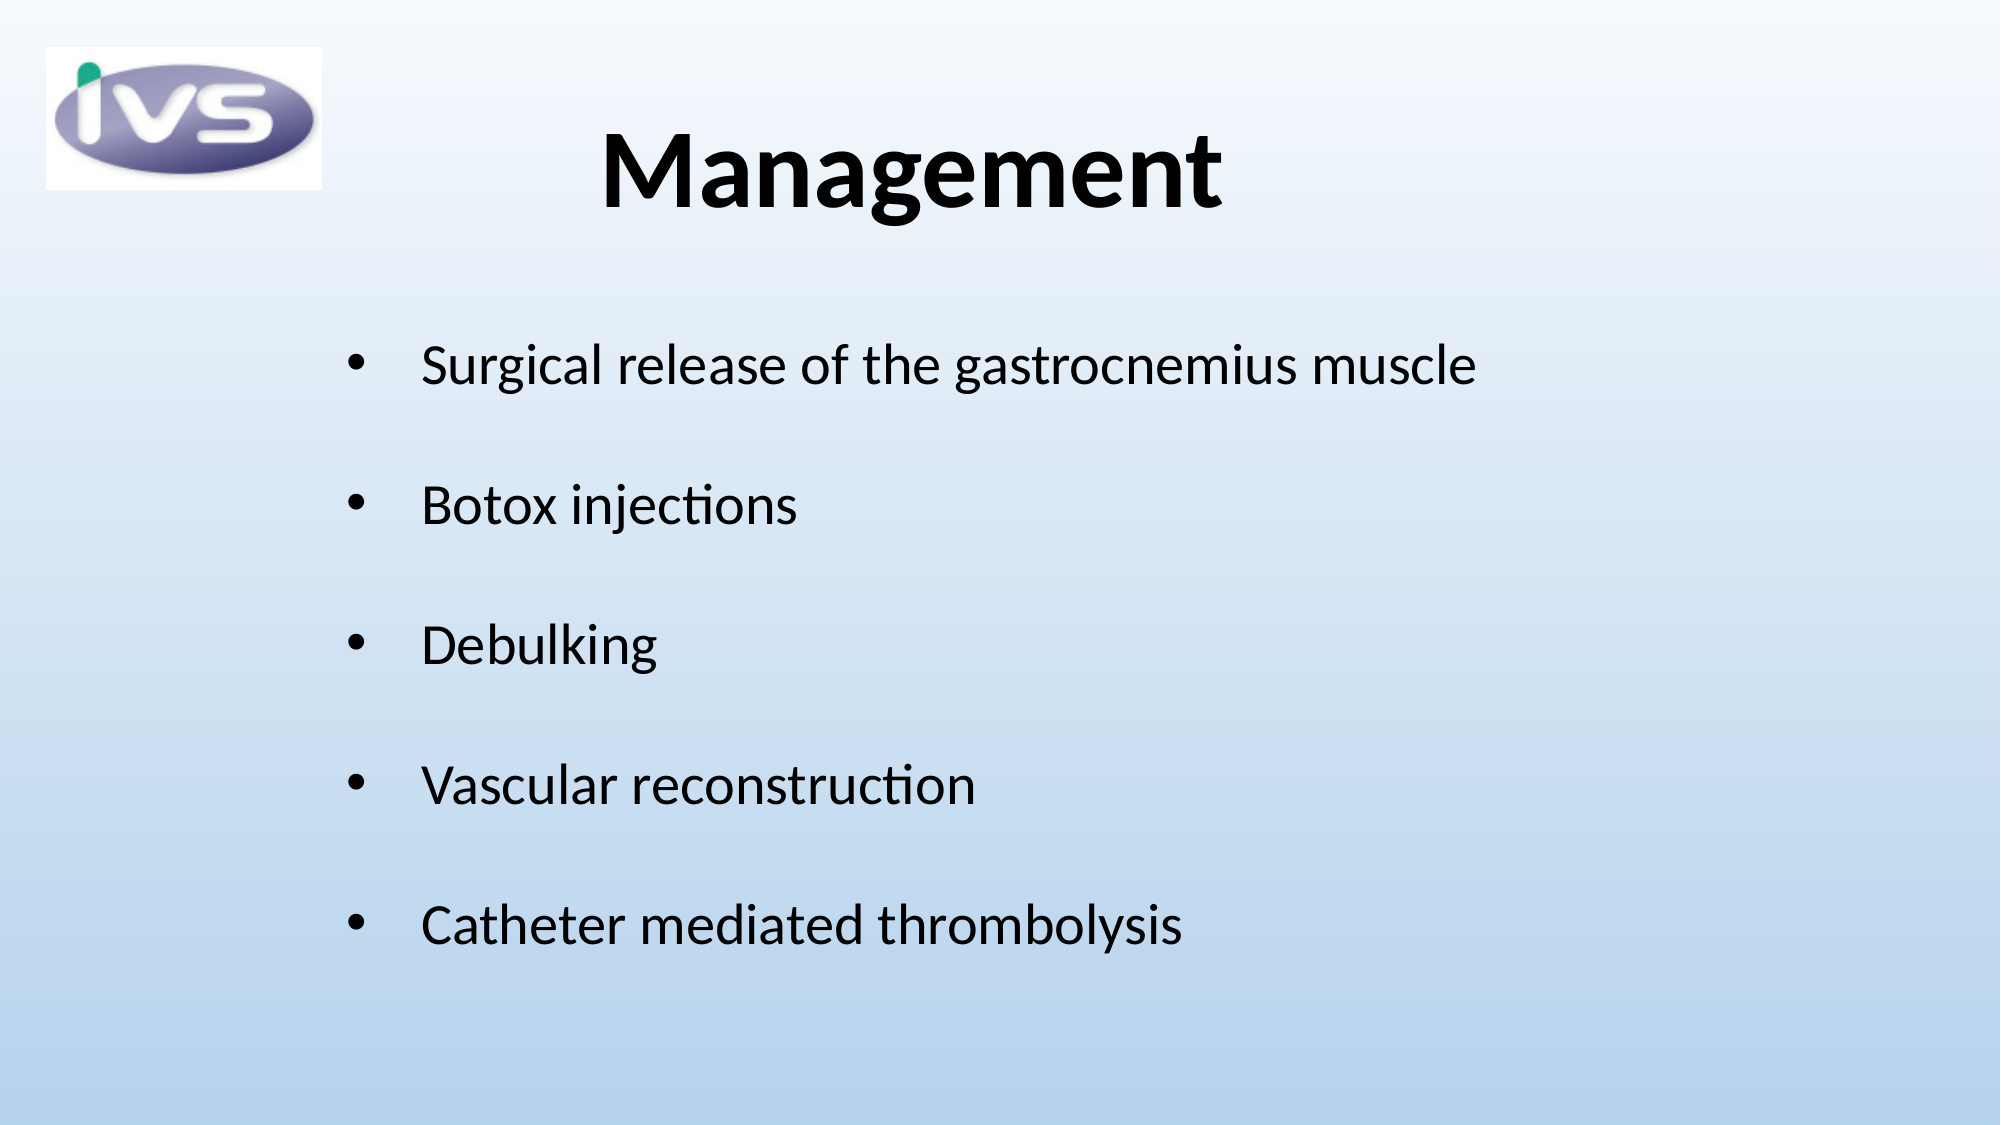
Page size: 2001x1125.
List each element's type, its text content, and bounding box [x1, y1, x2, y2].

picture [46, 47, 322, 190]
text_box Surgical release of the gastrocnemius muscle Botox injections Debulking Vascular reconstruction Catheter mediated thrombolysis [331, 318, 1494, 1034]
text_box Management [585, 87, 1240, 237]
